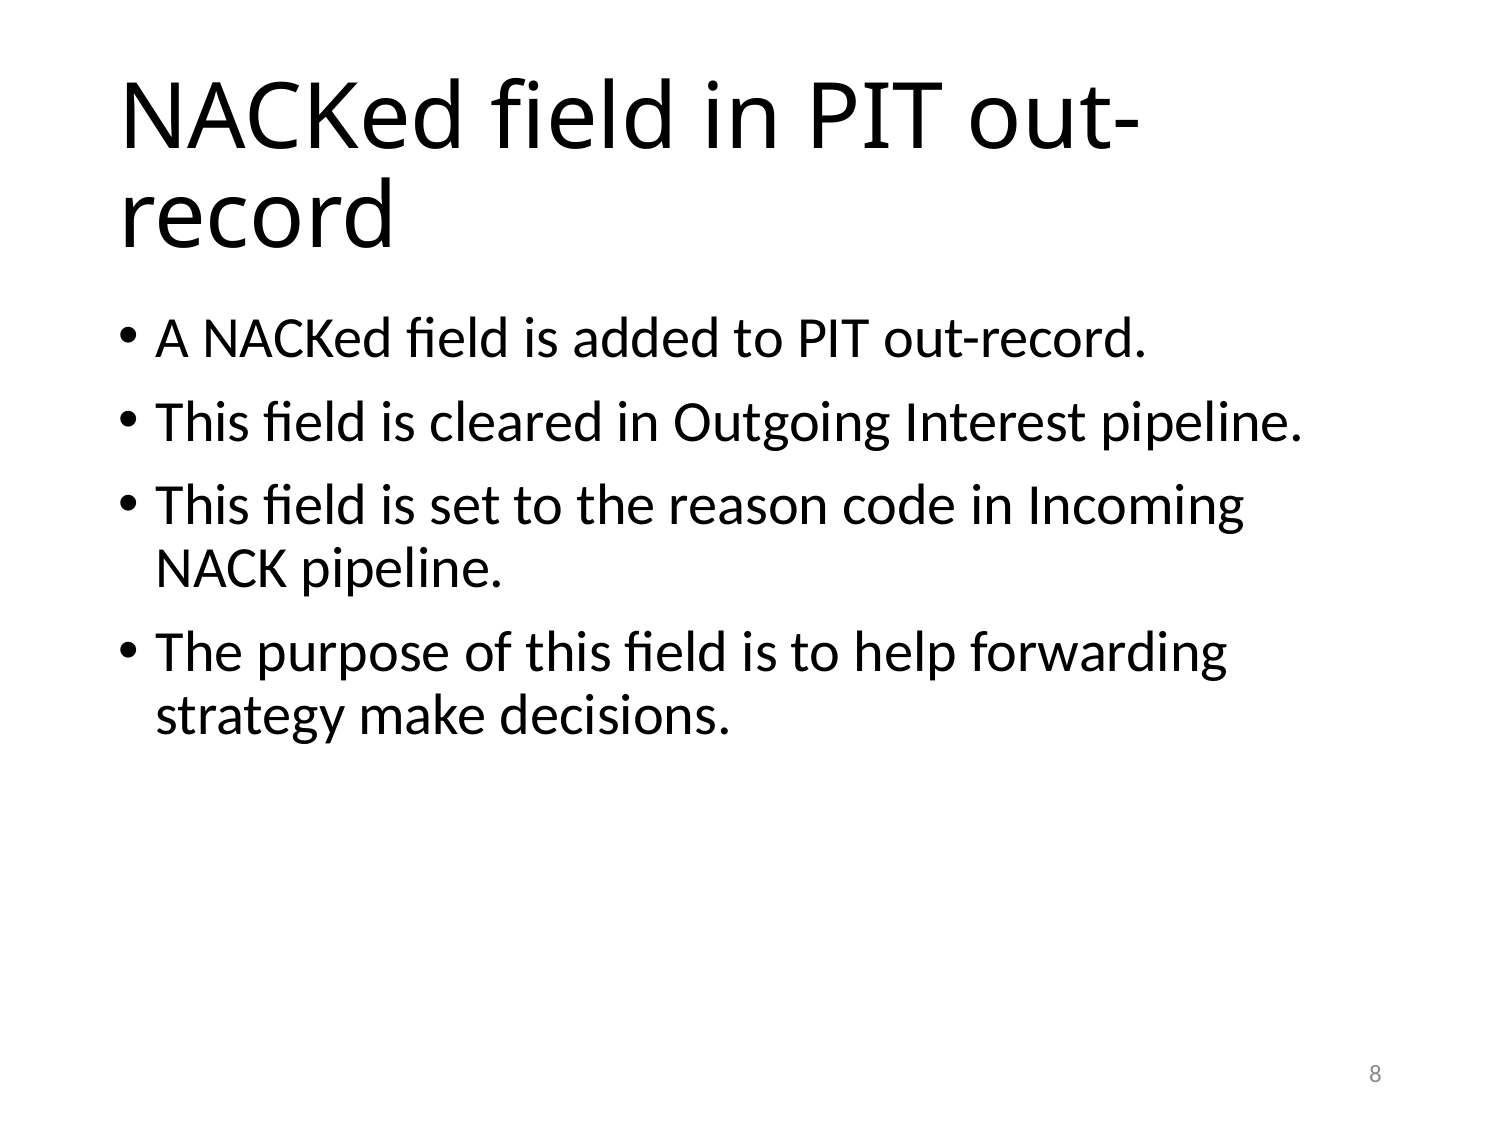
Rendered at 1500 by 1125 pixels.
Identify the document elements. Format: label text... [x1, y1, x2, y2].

slide_number 8 [1059, 1042, 1397, 1103]
title NACKed field in PIT out-record [103, 59, 1397, 278]
list A NACKed field is added to PIT out-record. This field is cleared in Outgoing Interest pipeline. This field is set to the reason code in Incoming NACK pipeline. The purpose of this field is to help forwarding strategy make decisions. [103, 299, 1397, 1014]
